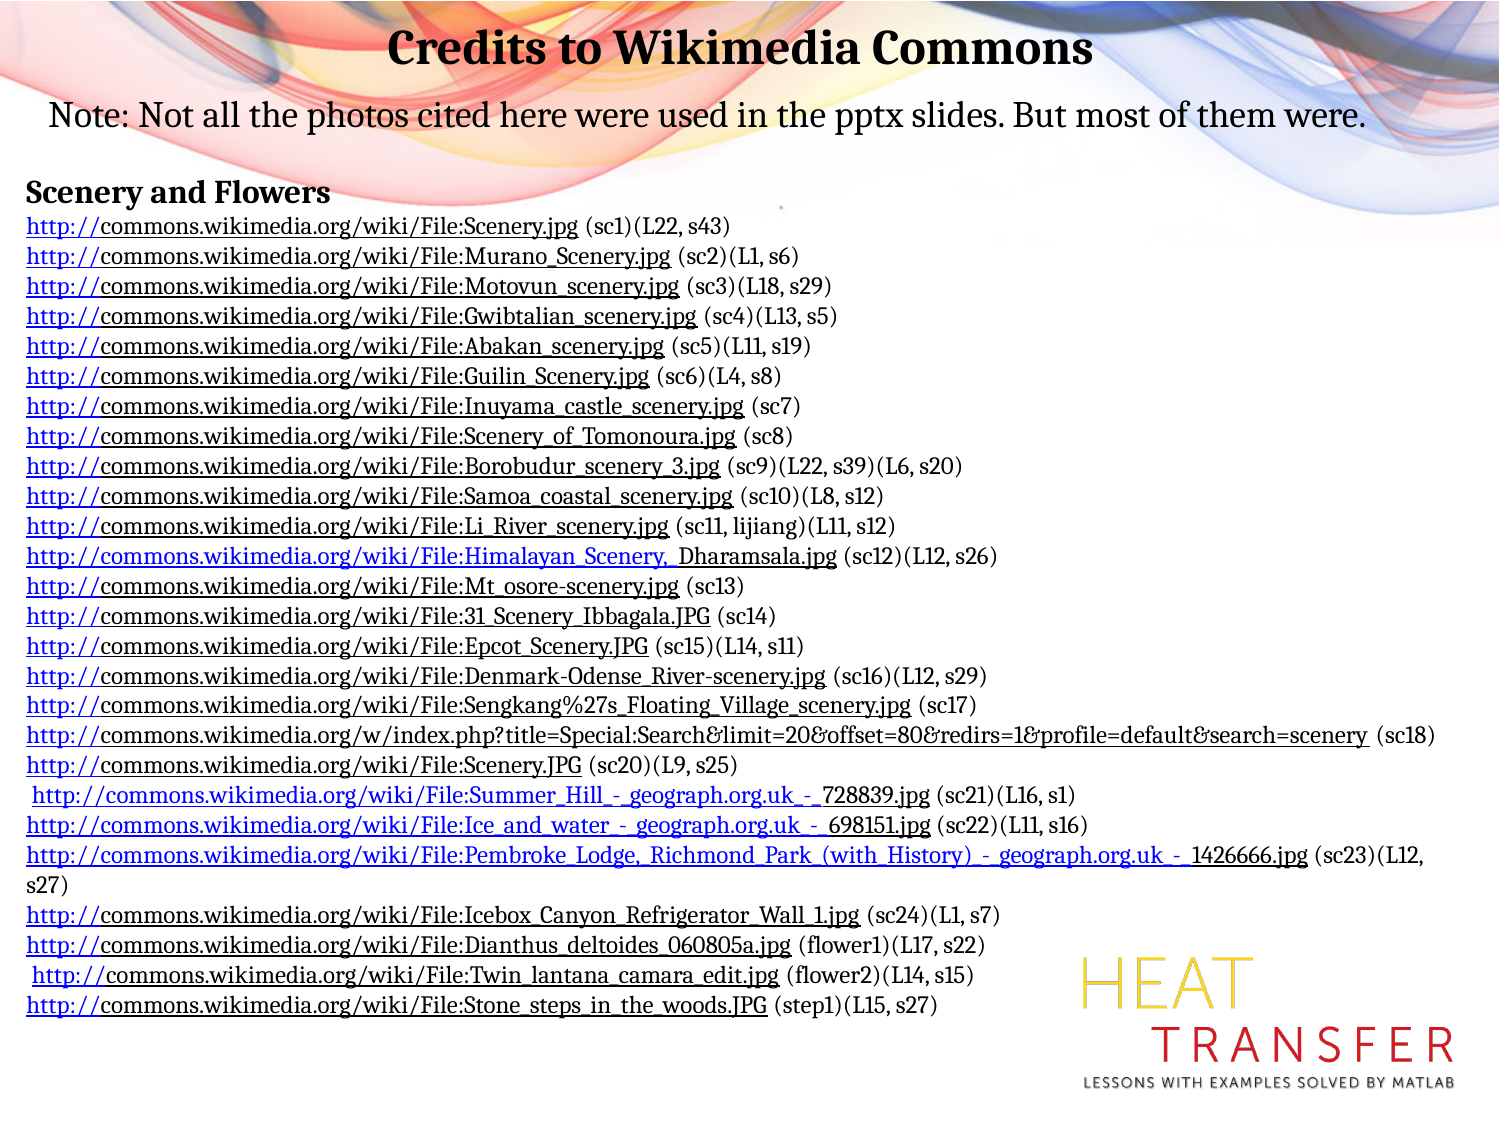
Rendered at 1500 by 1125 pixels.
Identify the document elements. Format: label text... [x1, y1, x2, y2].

text_box Note: Not all the photos cited here were used in the pptx slides. But most of them were. [33, 82, 1480, 143]
picture [1075, 1071, 1464, 1093]
text_box Credits to Wikimedia Commons [72, 6, 1410, 82]
picture [0, 1, 1499, 243]
text_box Scenery and Flowers http://commons.wikimedia.org/wiki/File:Scenery.jpg (sc1)(L22, s43) http://commons.wikimedia.org/wiki/File:Murano_Scenery.jpg (sc2)(L1, s6) http://commons.wikimedia.org/wiki/File:Motovun_scenery.jpg (sc3)(L18, s29) http://commons.wikimedia.org/wiki/File:Gwibtalian_scenery.jpg (sc4)(L13, s5) http://commons.wikimedia.org/wiki/File:Abakan_scenery.jpg (sc5)(L11, s19) http://commons.wikimedia.org/wiki/File:Guilin_Scenery.jpg (sc6)(L4, s8) http://commons.wikimedia.org/wiki/File:Inuyama_castle_scenery.jpg (sc7) http://commons.wikimedia.org/wiki/File:Scenery_of_Tomonoura.jpg (sc8) http://commons.wikimedia.org/wiki/File:Borobudur_scenery_3.jpg (sc9)(L22, s39)(L6, s20) http://commons.wikimedia.org/wiki/File:Samoa_coastal_scenery.jpg (sc10)(L8, s12) http://commons.wikimedia.org/wiki/File:Li_River_scenery.jpg (sc11, lijiang)(L11, s12) http://commons.wikimedia.org/wiki/File:Himalayan_Scenery,_Dharamsala.jpg (sc12)(L12, s26) http://commons.wikimedia.org/wiki/File:Mt_osore-scenery.jpg (sc13) http://commons.wikimedia.org/wiki/File:31_Scenery_Ibbagala.JPG (sc14) http://commons.wikimedia.org/wiki/File:Epcot_Scenery.JPG (sc15)(L14, s11) http://commons.wikimedia.org/wiki/File:Denmark-Odense_River-scenery.jpg (sc16)(L12, s29) http://commons.wikimedia.org/wiki/File:Sengkang%27s_Floating_Village_scenery.jpg (sc17) http://commons.wikimedia.org/w/index.php?title=Special:Search&limit=20&offset=80&redirs=1&profile=default&search=scenery (sc18) http://commons.wikimedia.org/wiki/File:Scenery.JPG (sc20)(L9, s25) http://commons.wikimedia.org/wiki/File:Summer_Hill_-_geograph.org.uk_-_728839.jpg (sc21)(L16, s1) http://commons.wikimedia.org/wiki/File:Ice_and_water_-_geograph.org.uk_-_698151.jpg (sc22)(L11, s16) http://commons.wikimedia.org/wiki/File:Pembroke_Lodge,_Richmond_Park_(with_History)_-_geograph.org.uk_-_1426666.jpg (sc23)(L12, s27) http://commons.wikimedia.org/wiki/File:Icebox_Canyon_Refrigerator_Wall_1.jpg (sc24)(L1, s7) http://commons.wikimedia.org/wiki/File:Dianthus_deltoides_060805a.jpg (flower1)(L17, s22) http://commons.wikimedia.org/wiki/File:Twin_lantana_camara_edit.jpg (flower2)(L14, s15) http://commons.wikimedia.org/wiki/File:Stone_steps_in_the_woods.JPG (step1)(L15, s27) [11, 162, 1480, 1071]
